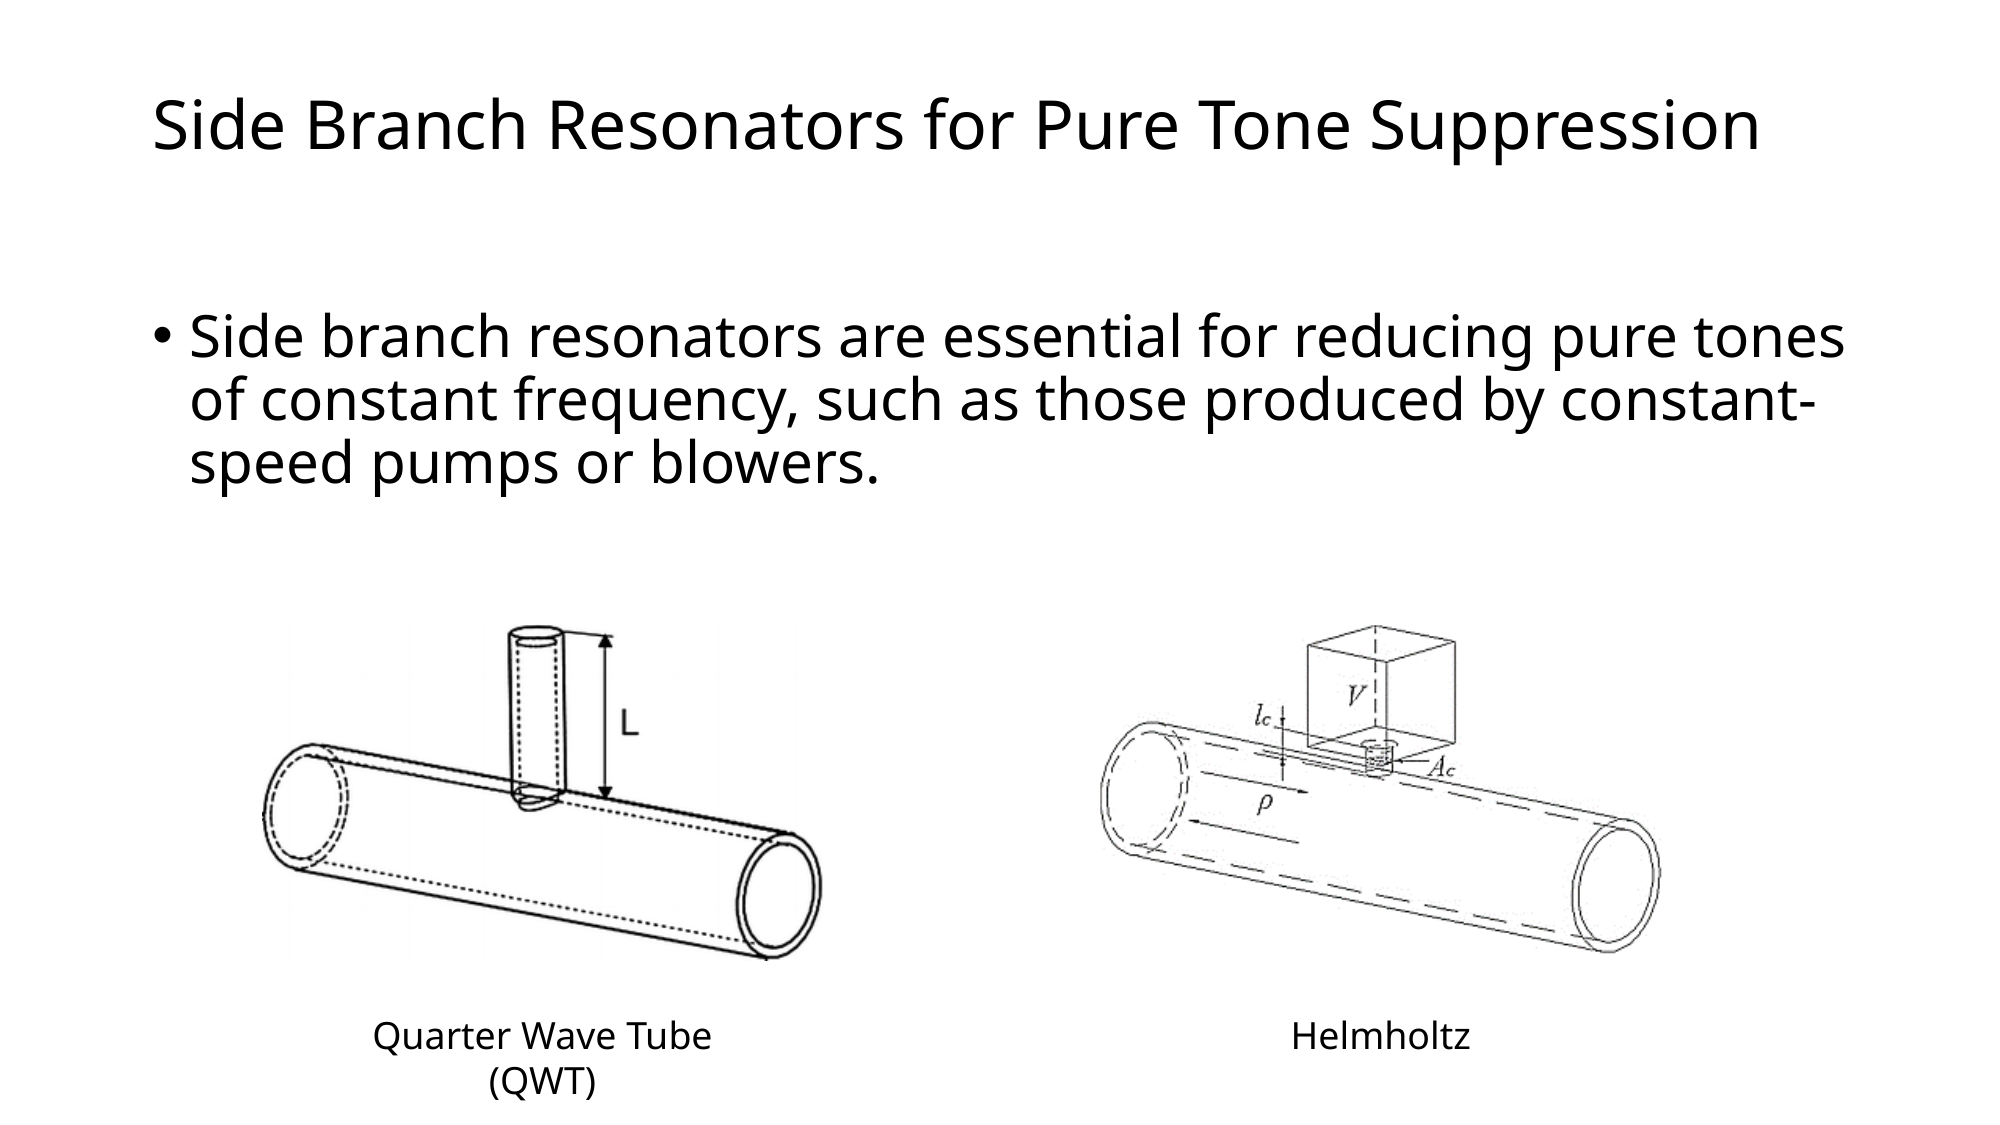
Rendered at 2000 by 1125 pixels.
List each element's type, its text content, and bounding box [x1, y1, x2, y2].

picture [261, 624, 824, 962]
picture [1099, 624, 1663, 956]
list Side branch resonators are essential for reducing pure tones of constant frequency, such as those produced by constant-speed pumps or blowers. [137, 299, 1862, 1014]
text_box Quarter Wave Tube (QWT) [311, 1004, 774, 1110]
text_box Helmholtz [1149, 1004, 1613, 1065]
title Side Branch Resonators for Pure Tone Suppression [137, 59, 1862, 278]
